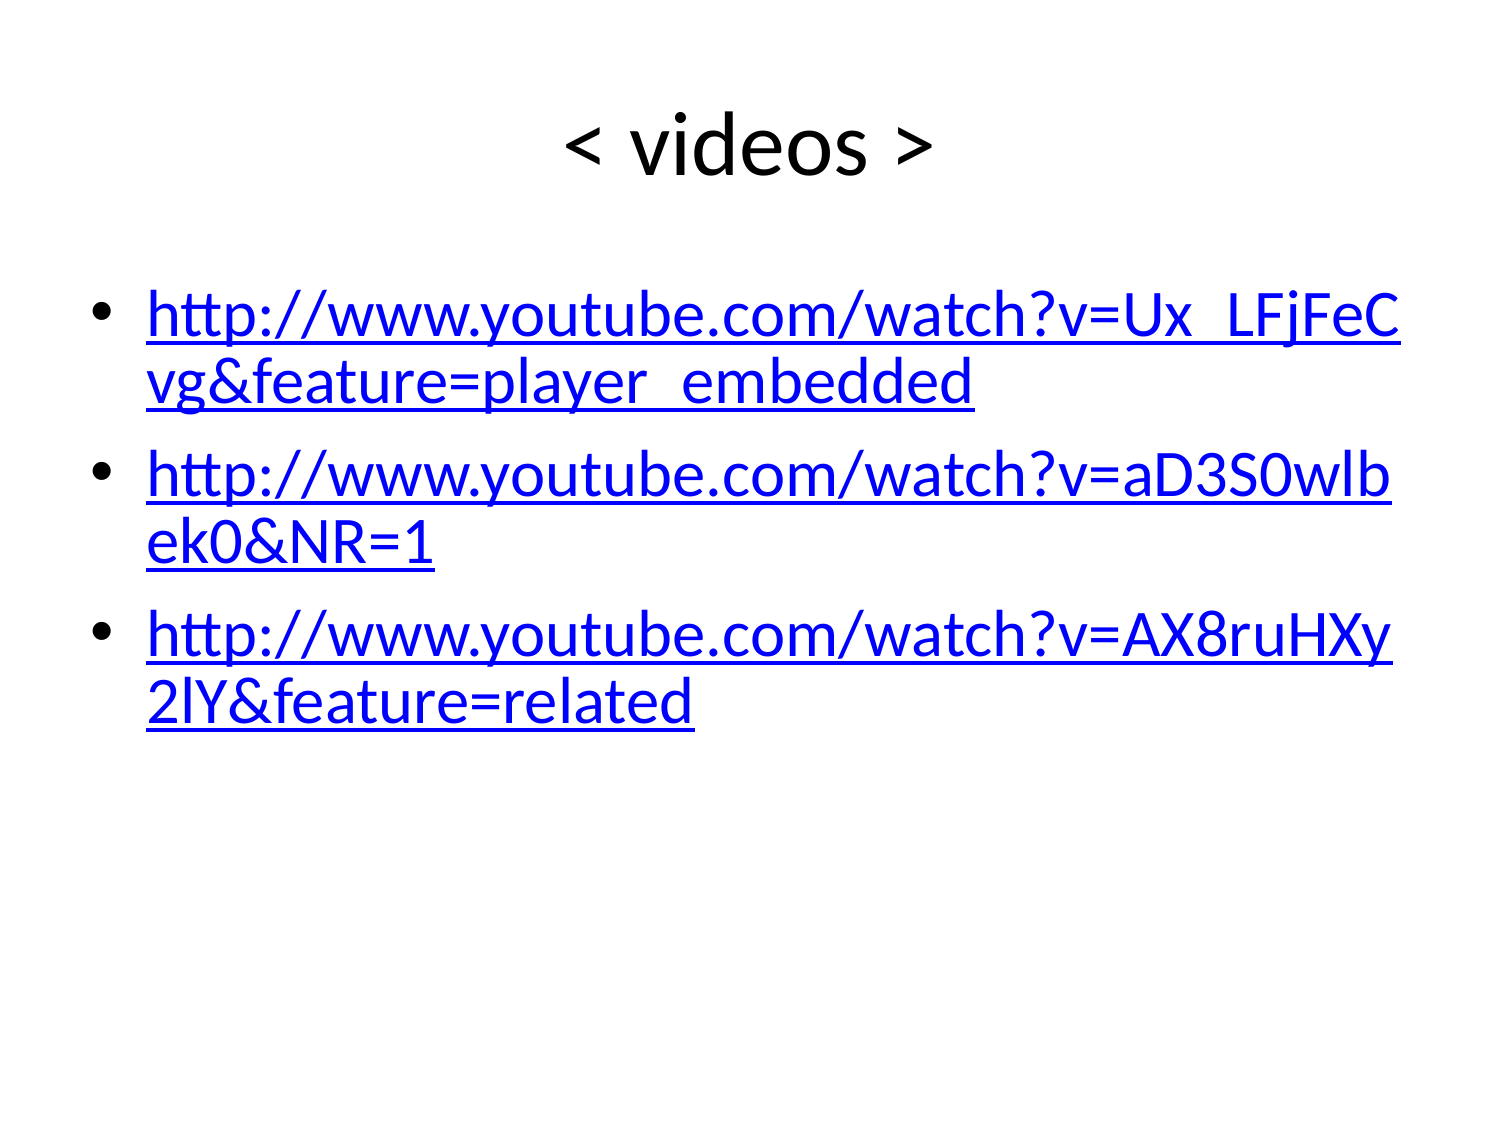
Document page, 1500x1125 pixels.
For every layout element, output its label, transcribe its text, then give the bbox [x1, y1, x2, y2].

list http://www.youtube.com/watch?v=Ux_LFjFeCvg&feature=player_embedded http://www.youtube.com/watch?v=aD3S0wlbek0&NR=1 http://www.youtube.com/watch?v=AX8ruHXy2lY&feature=related [75, 262, 1425, 1005]
text_box [136, 493, 167, 554]
title < videos > [75, 45, 1425, 233]
